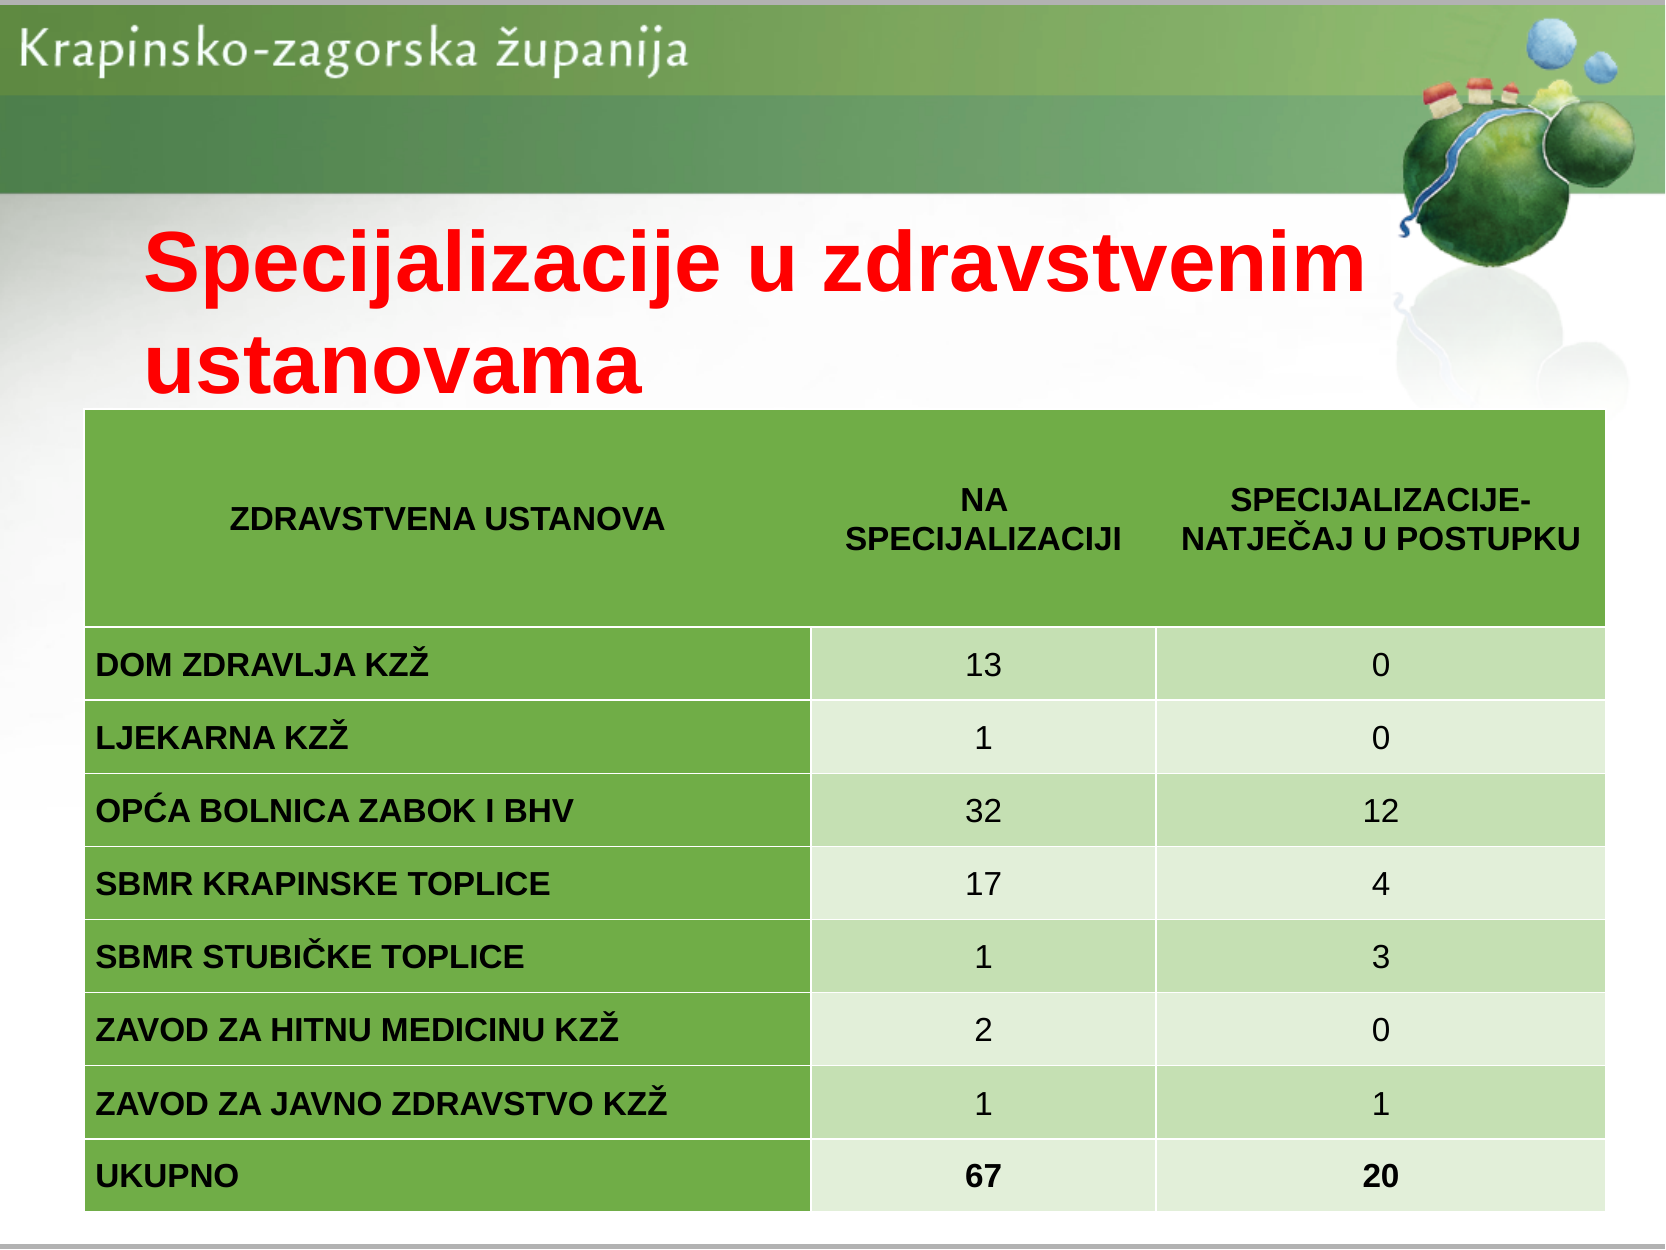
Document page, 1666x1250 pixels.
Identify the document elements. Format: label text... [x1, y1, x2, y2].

table_cell 1 [1157, 1066, 1605, 1138]
table_header SPECIJALIZACIJE- NATJEČAJ U POSTUPKU [1156, 410, 1605, 626]
table_header ZDRAVSTVENA USTANOVA [85, 410, 811, 626]
table_cell 1 [812, 1066, 1155, 1138]
table_cell SBMR STUBIČKE TOPLICE [85, 920, 810, 992]
table_cell 32 [812, 774, 1155, 846]
table_cell SBMR KRAPINSKE TOPLICE [85, 847, 810, 919]
table_cell 4 [1157, 847, 1605, 919]
table_cell 1 [812, 701, 1155, 773]
table_cell ZAVOD ZA HITNU MEDICINU KZŽ [85, 993, 810, 1065]
table_header NA SPECIJALIZACIJI [811, 410, 1156, 626]
table_cell 1 [812, 920, 1155, 992]
table_cell LJEKARNA KZŽ [85, 701, 810, 773]
table_cell 0 [1157, 628, 1605, 699]
table_cell DOM ZDRAVLJA KZŽ [85, 628, 810, 699]
table_cell OPĆA BOLNICA ZABOK I BHV [85, 774, 810, 846]
table_cell 67 [812, 1140, 1155, 1211]
table_cell 2 [812, 993, 1155, 1065]
picture [0, 5, 1666, 1244]
table_cell 12 [1157, 774, 1605, 846]
table_cell 13 [812, 628, 1155, 699]
title Specijalizacije u zdravstvenim ustanovama [129, 198, 1545, 389]
table_cell 0 [1157, 701, 1605, 773]
table_cell 20 [1157, 1140, 1605, 1211]
table_cell UKUPNO [85, 1140, 810, 1211]
table_cell ZAVOD ZA JAVNO ZDRAVSTVO KZŽ [85, 1066, 810, 1138]
table_cell 0 [1157, 993, 1605, 1065]
table_cell 17 [812, 847, 1155, 919]
table_cell 3 [1157, 920, 1605, 992]
